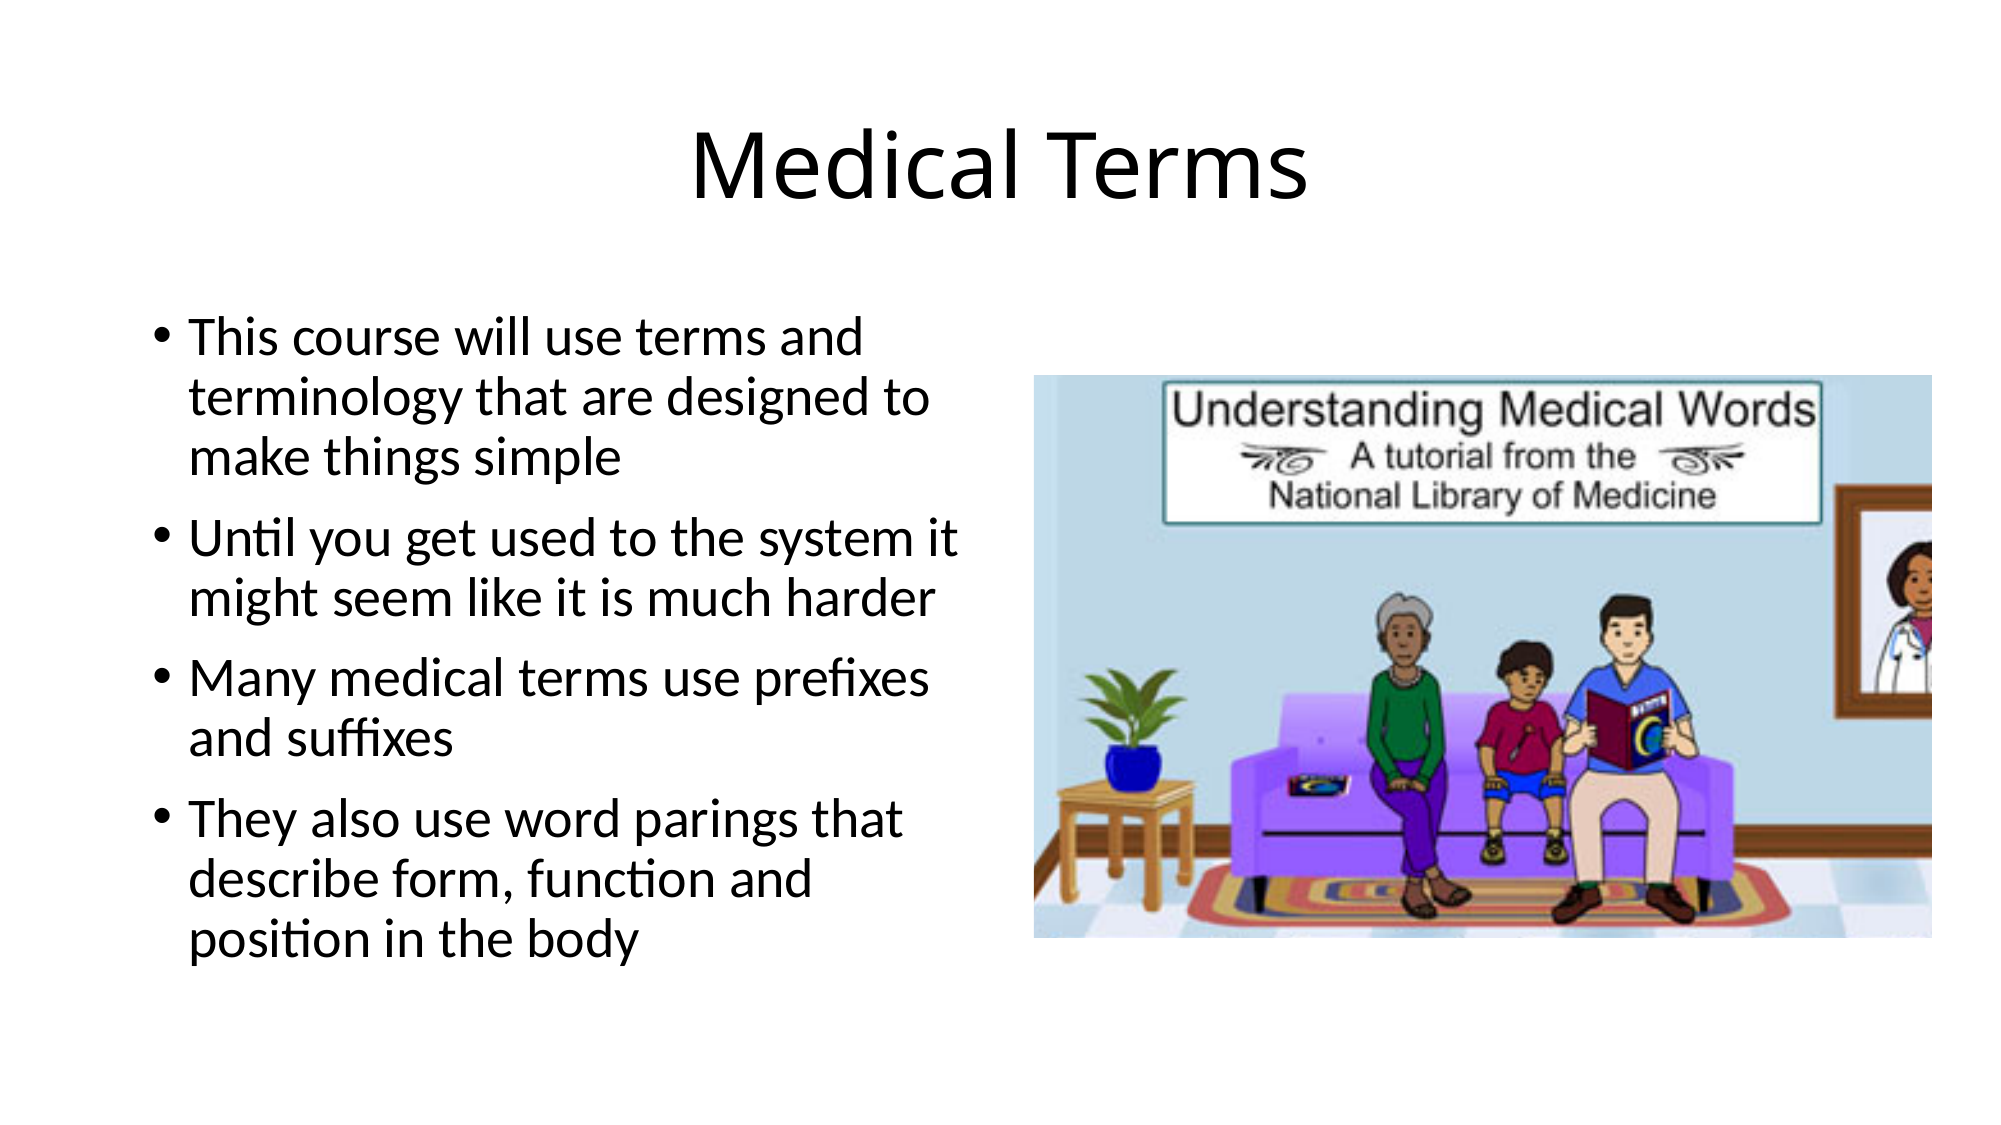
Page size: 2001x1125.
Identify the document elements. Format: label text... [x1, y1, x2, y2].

list This course will use terms and terminology that are designed to make things simple Until you get used to the system it might seem like it is much harder Many medical terms use prefixes and suffixes They also use word parings that describe form, function and position in the body [137, 299, 988, 1014]
picture [1033, 375, 1933, 938]
title Medical Terms [137, 59, 1863, 278]
